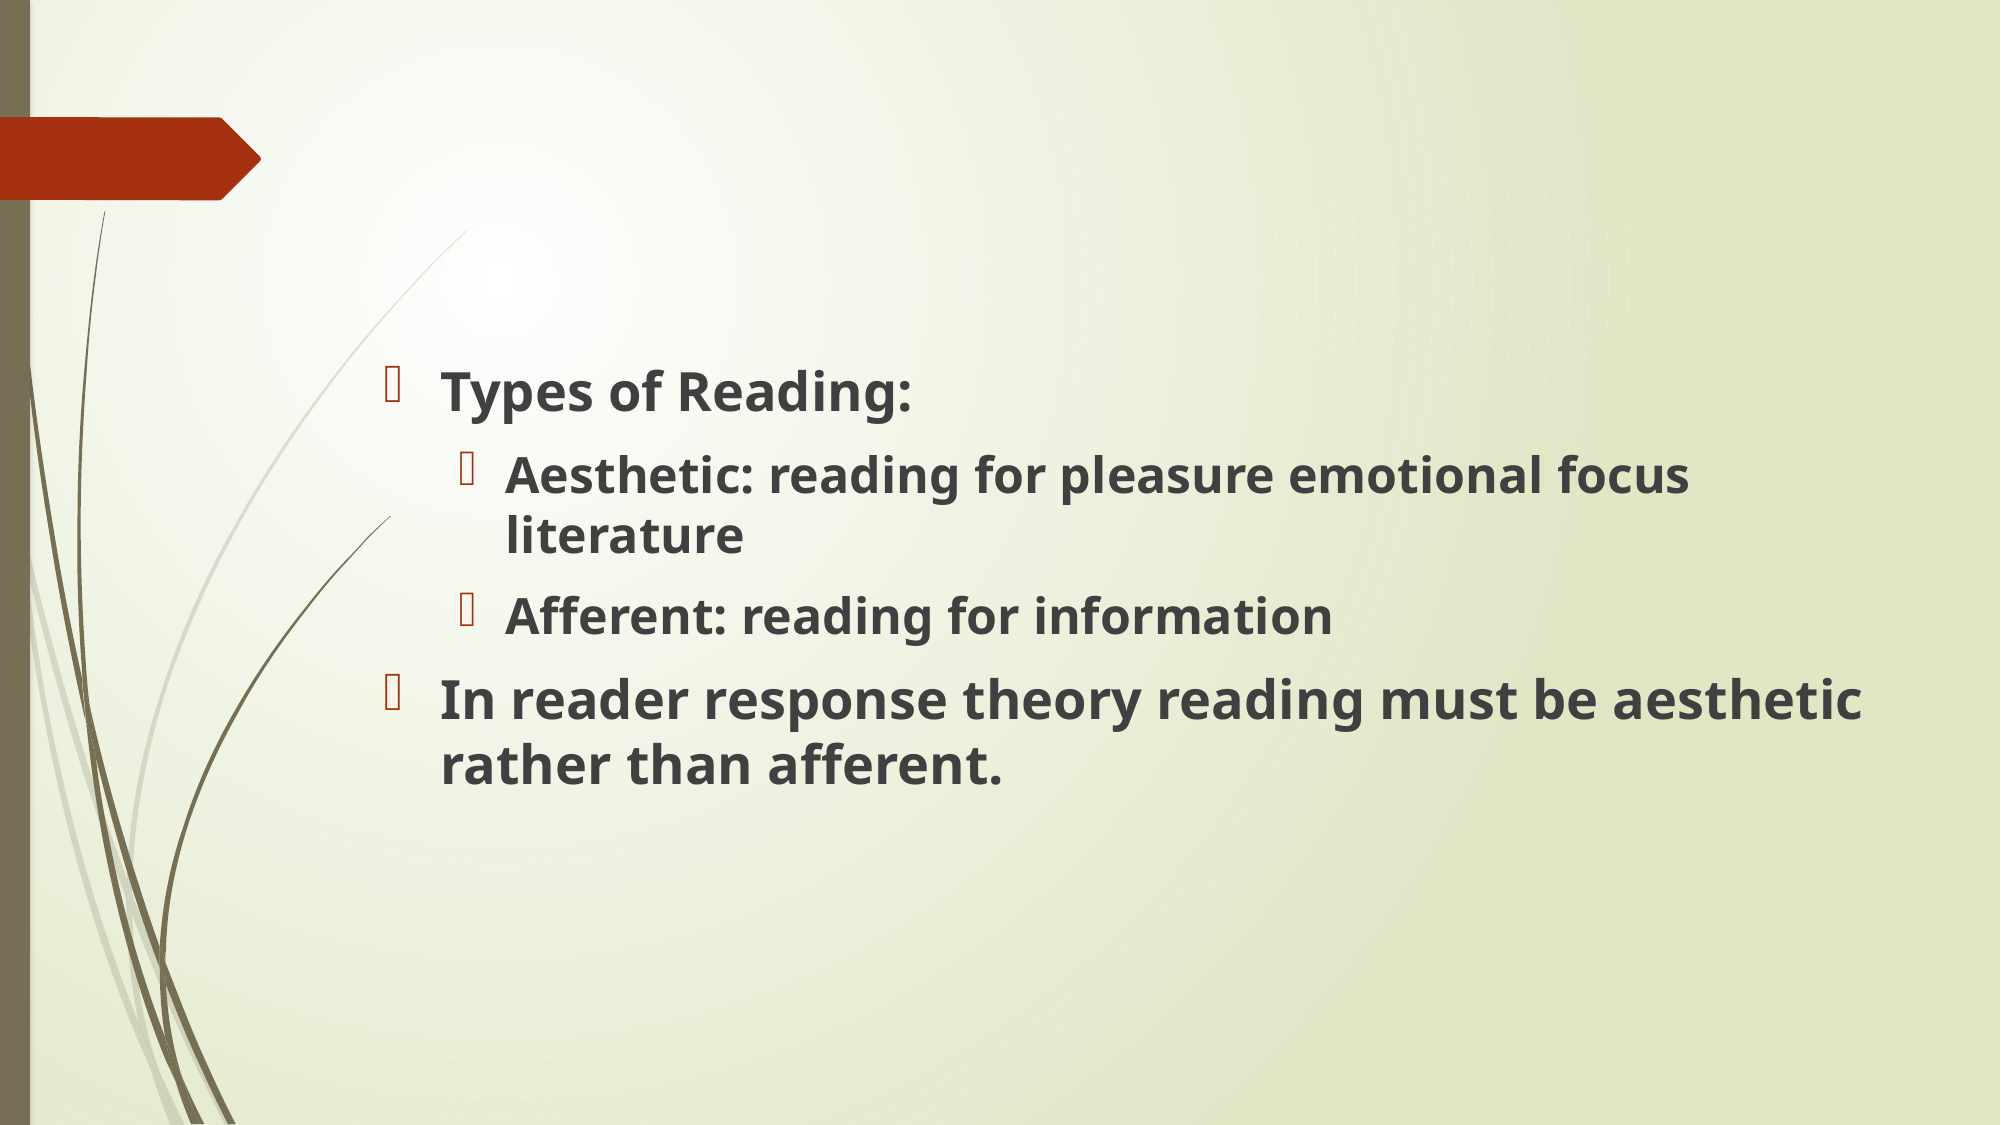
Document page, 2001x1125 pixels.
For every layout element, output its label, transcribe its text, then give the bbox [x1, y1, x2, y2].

list Types of Reading: Aesthetic: reading for pleasure emotional focus literature Afferent: reading for information In reader response theory reading must be aesthetic rather than afferent. [368, 350, 1892, 970]
